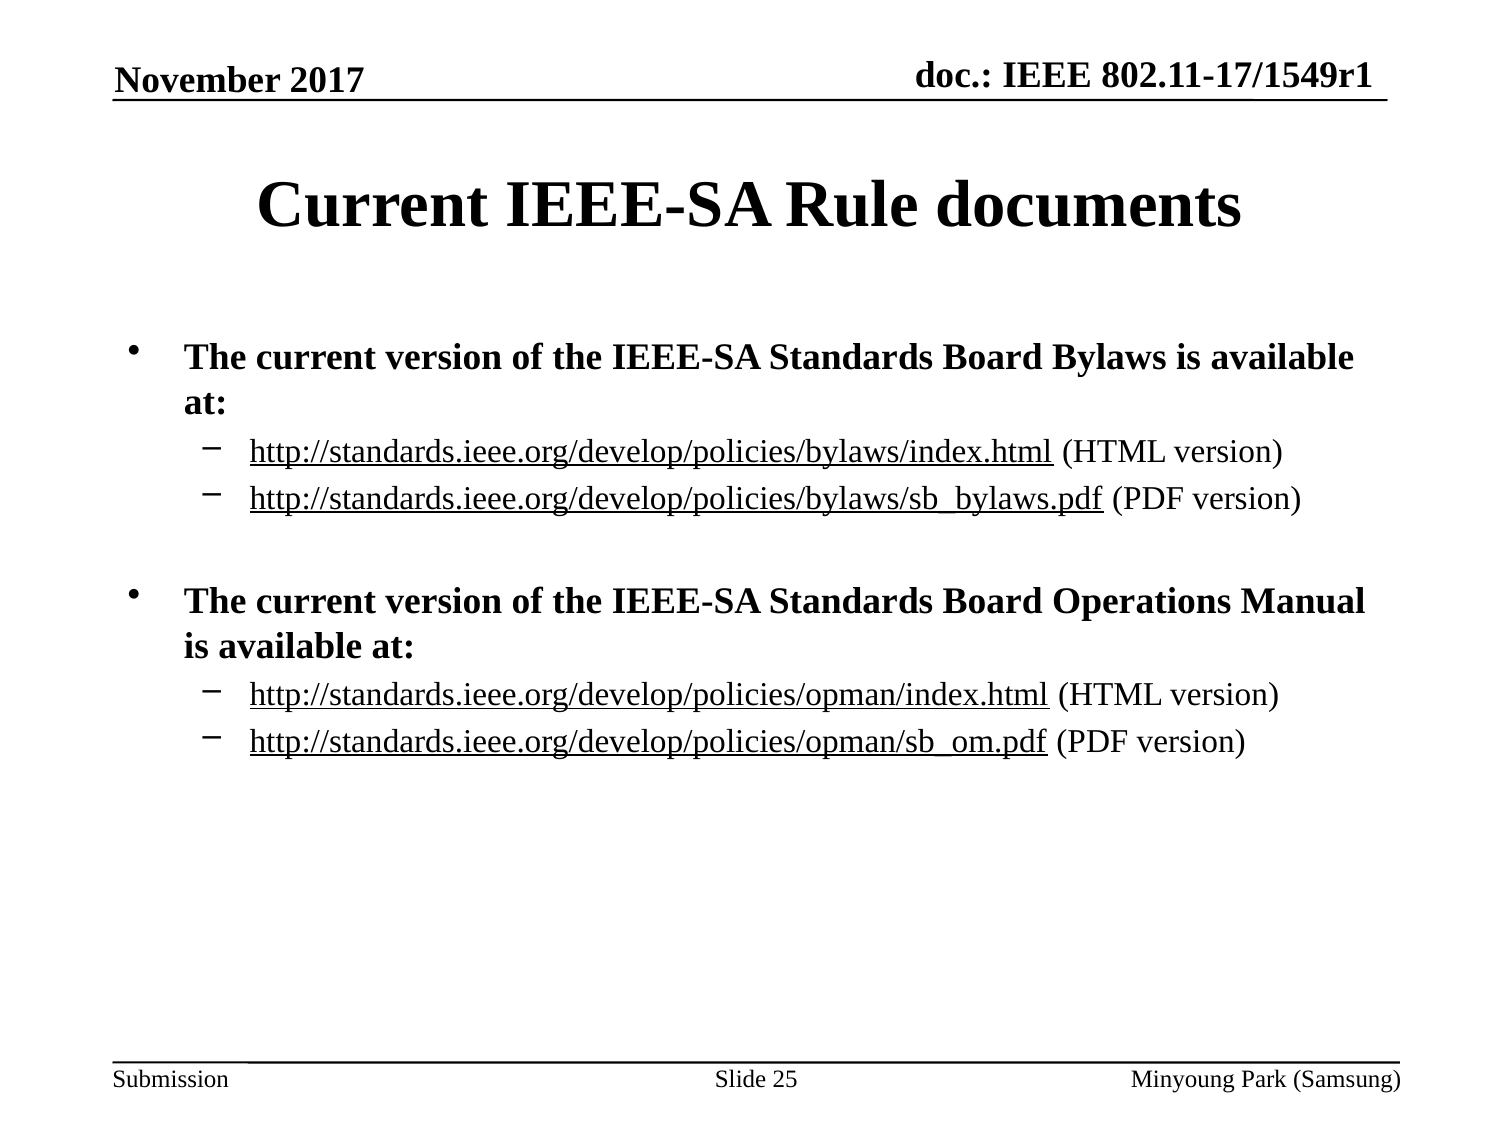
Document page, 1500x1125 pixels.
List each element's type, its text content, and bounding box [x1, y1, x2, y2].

list The current version of the IEEE-SA Standards Board Bylaws is available at: http://standards.ieee.org/develop/policies/bylaws/index.html (HTML version) http://standards.ieee.org/develop/policies/bylaws/sb_bylaws.pdf (PDF version) The current version of the IEEE-SA Standards Board Operations Manual is available at: http://standards.ieee.org/develop/policies/opman/index.html (HTML version) http://standards.ieee.org/develop/policies/opman/sb_om.pdf (PDF version) [112, 324, 1388, 1000]
footer Minyoung Park (Samsung) [949, 1061, 1402, 1093]
slide_number Slide 25 [712, 1061, 800, 1093]
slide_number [114, 54, 374, 101]
title Current IEEE-SA Rule documents [112, 112, 1388, 288]
